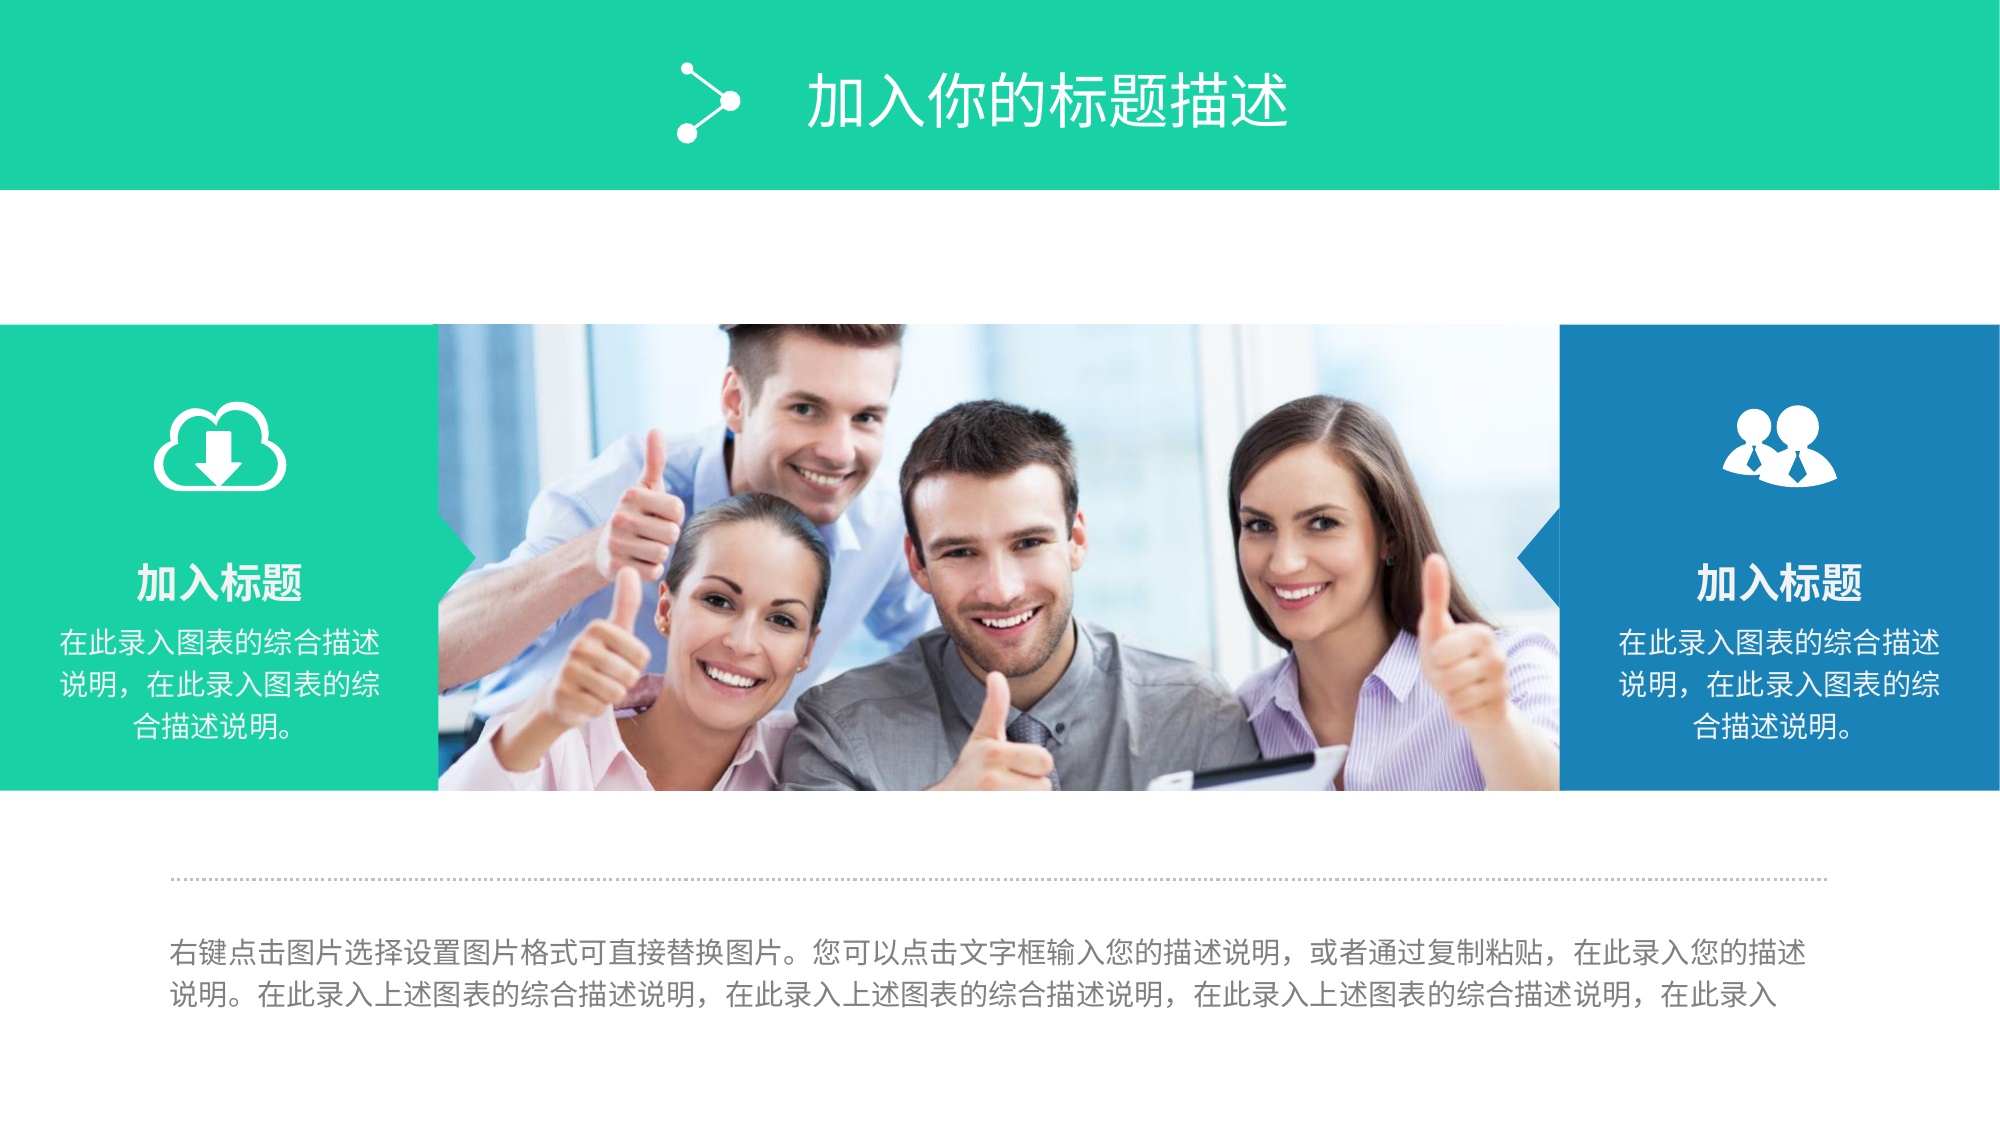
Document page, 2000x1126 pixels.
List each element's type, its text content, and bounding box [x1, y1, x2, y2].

text_box [432, 324, 1565, 792]
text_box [0, 324, 476, 791]
text_box 右键点击图片选择设置图片格式可直接替换图片。您可以点击文字框输入您的描述说明，或者通过复制粘贴，在此录入您的描述说明。在此录入上述图表的综合描述说明，在此录入上述图表的综合描述说明，在此录入上述图表的综合描述说明，在此录入 [169, 927, 1831, 1012]
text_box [0, 0, 2000, 190]
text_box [1517, 324, 2000, 791]
